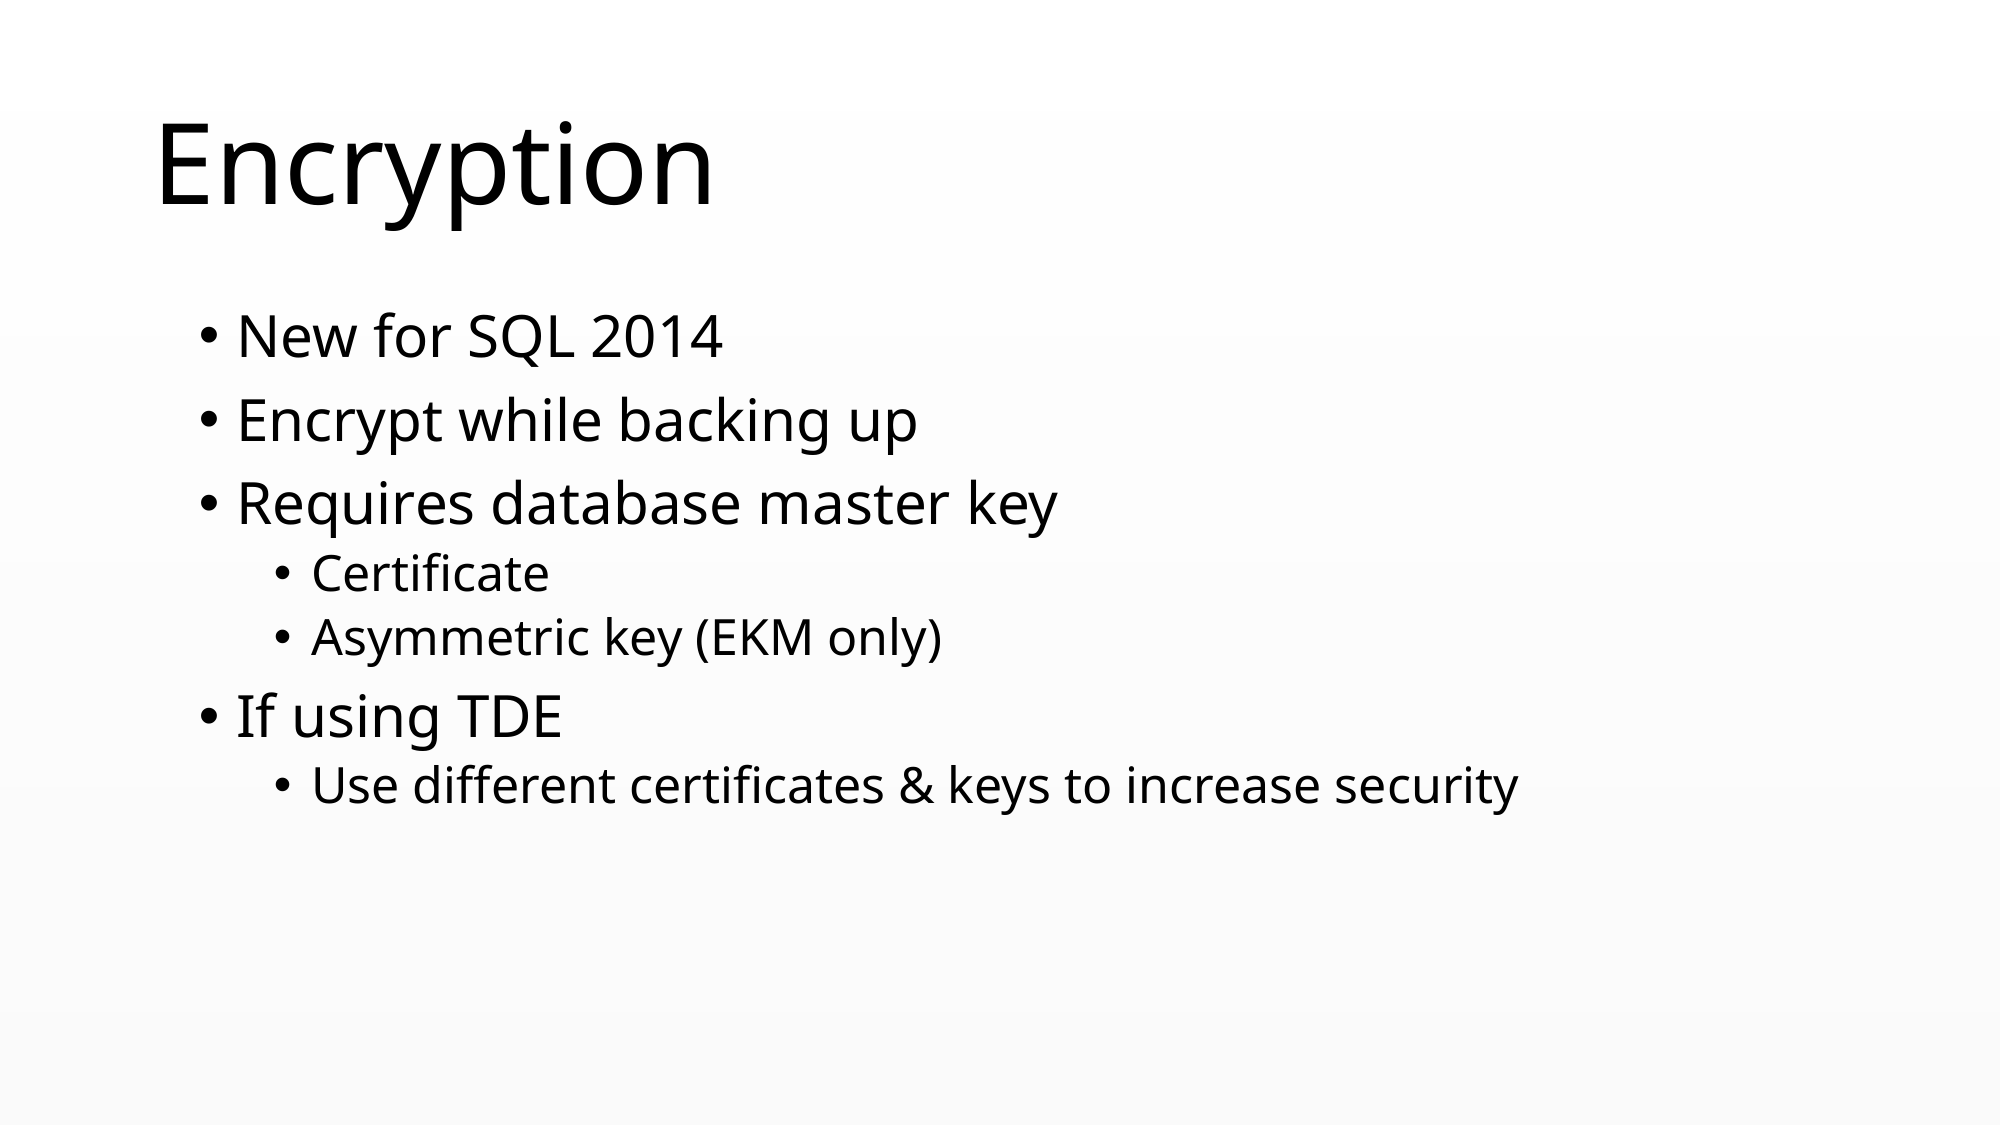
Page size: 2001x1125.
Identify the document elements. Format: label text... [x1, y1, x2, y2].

title Encryption [137, 59, 1863, 278]
list New for SQL 2014 Encrypt while backing up Requires database master key Certificate Asymmetric key (EKM only) If using TDE Use different certificates & keys to increase security [183, 299, 1863, 1014]
